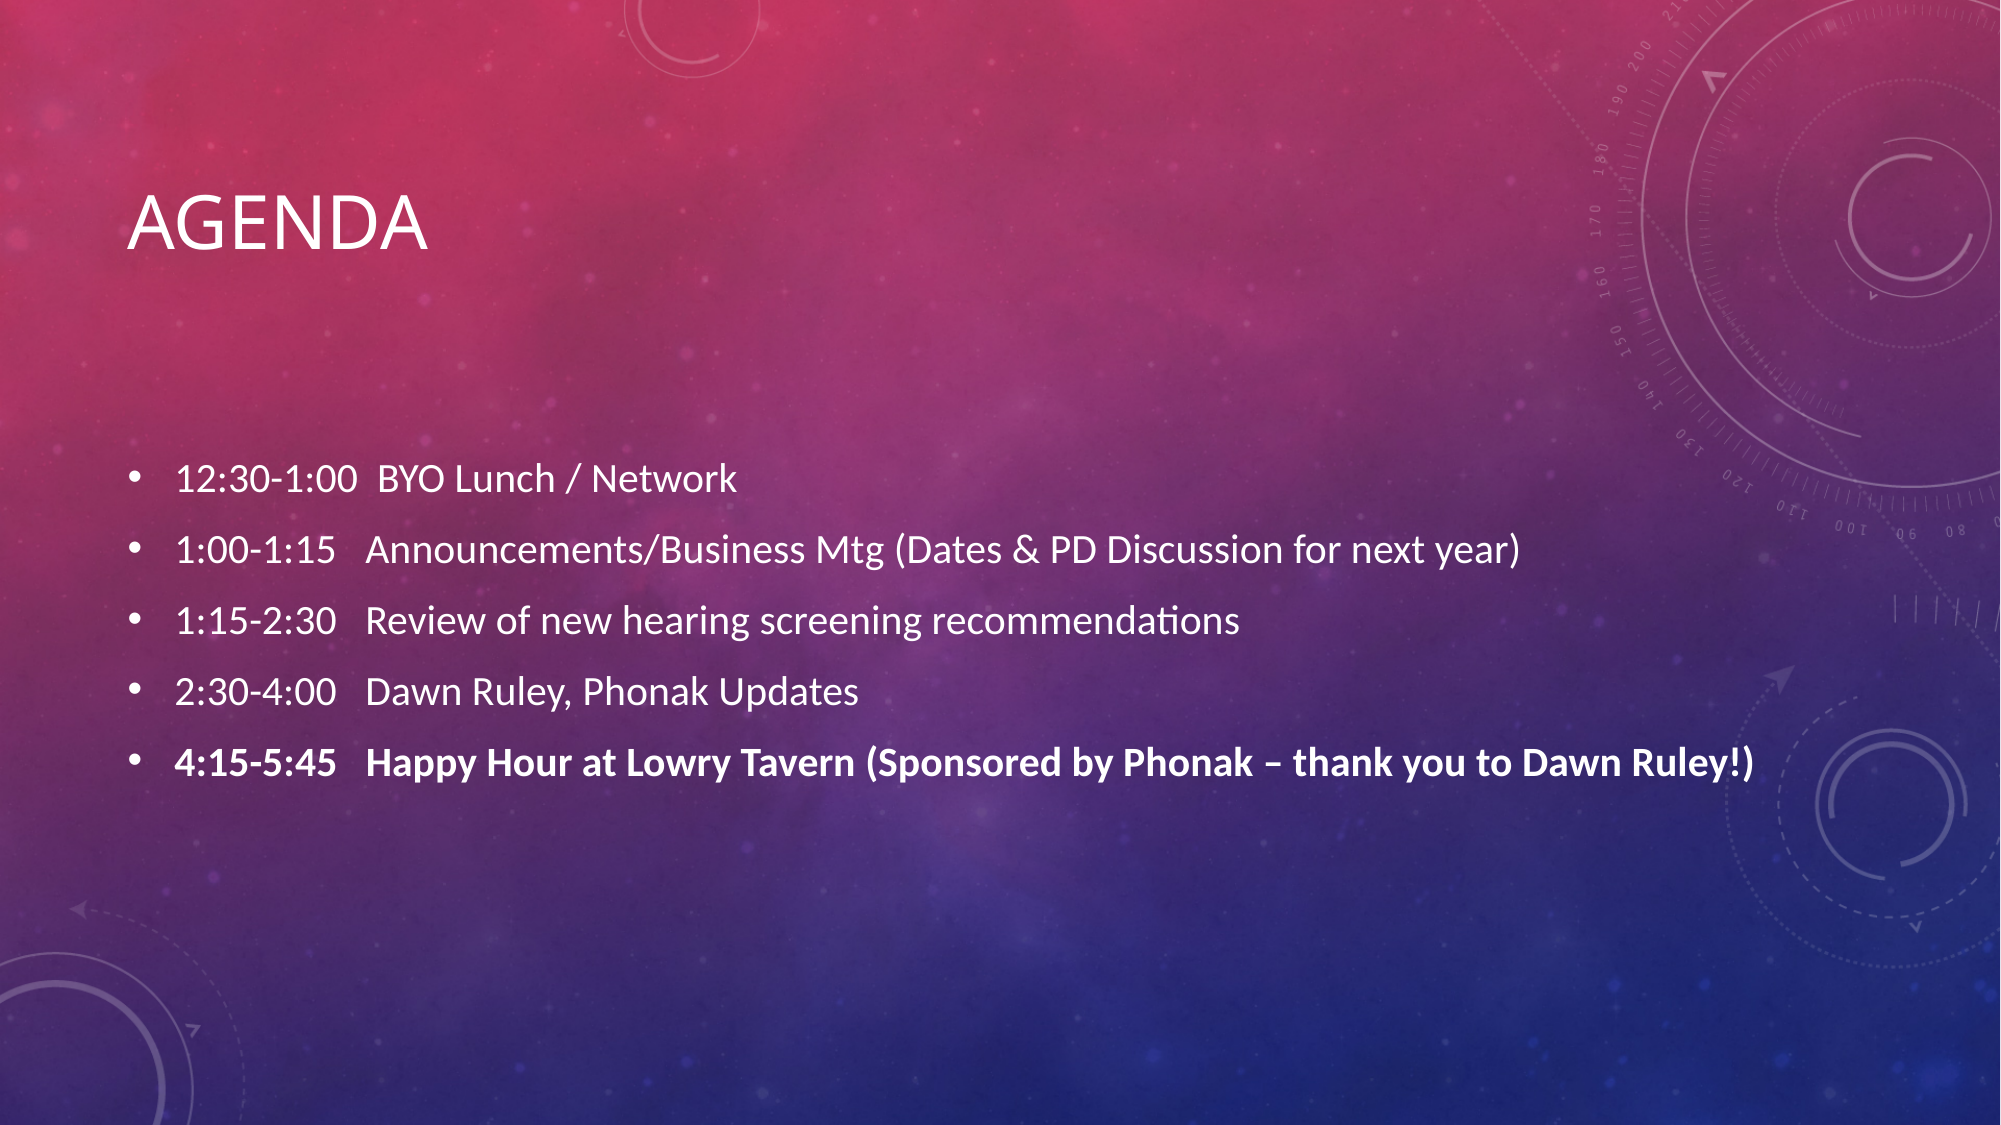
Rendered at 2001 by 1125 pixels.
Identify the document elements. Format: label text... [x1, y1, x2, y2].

title agenda [112, 99, 1775, 339]
list 12:30-1:00 BYO Lunch / Network 1:00-1:15 Announcements/Business Mtg (Dates & PD Discussion for next year) 1:15-2:30 Review of new hearing screening recommendations 2:30-4:00 Dawn Ruley, Phonak Updates 4:15-5:45 Happy Hour at Lowry Tavern (Sponsored by Phonak – thank you to Dawn Ruley!) [112, 351, 1775, 950]
picture [0, 0, 2001, 1125]
